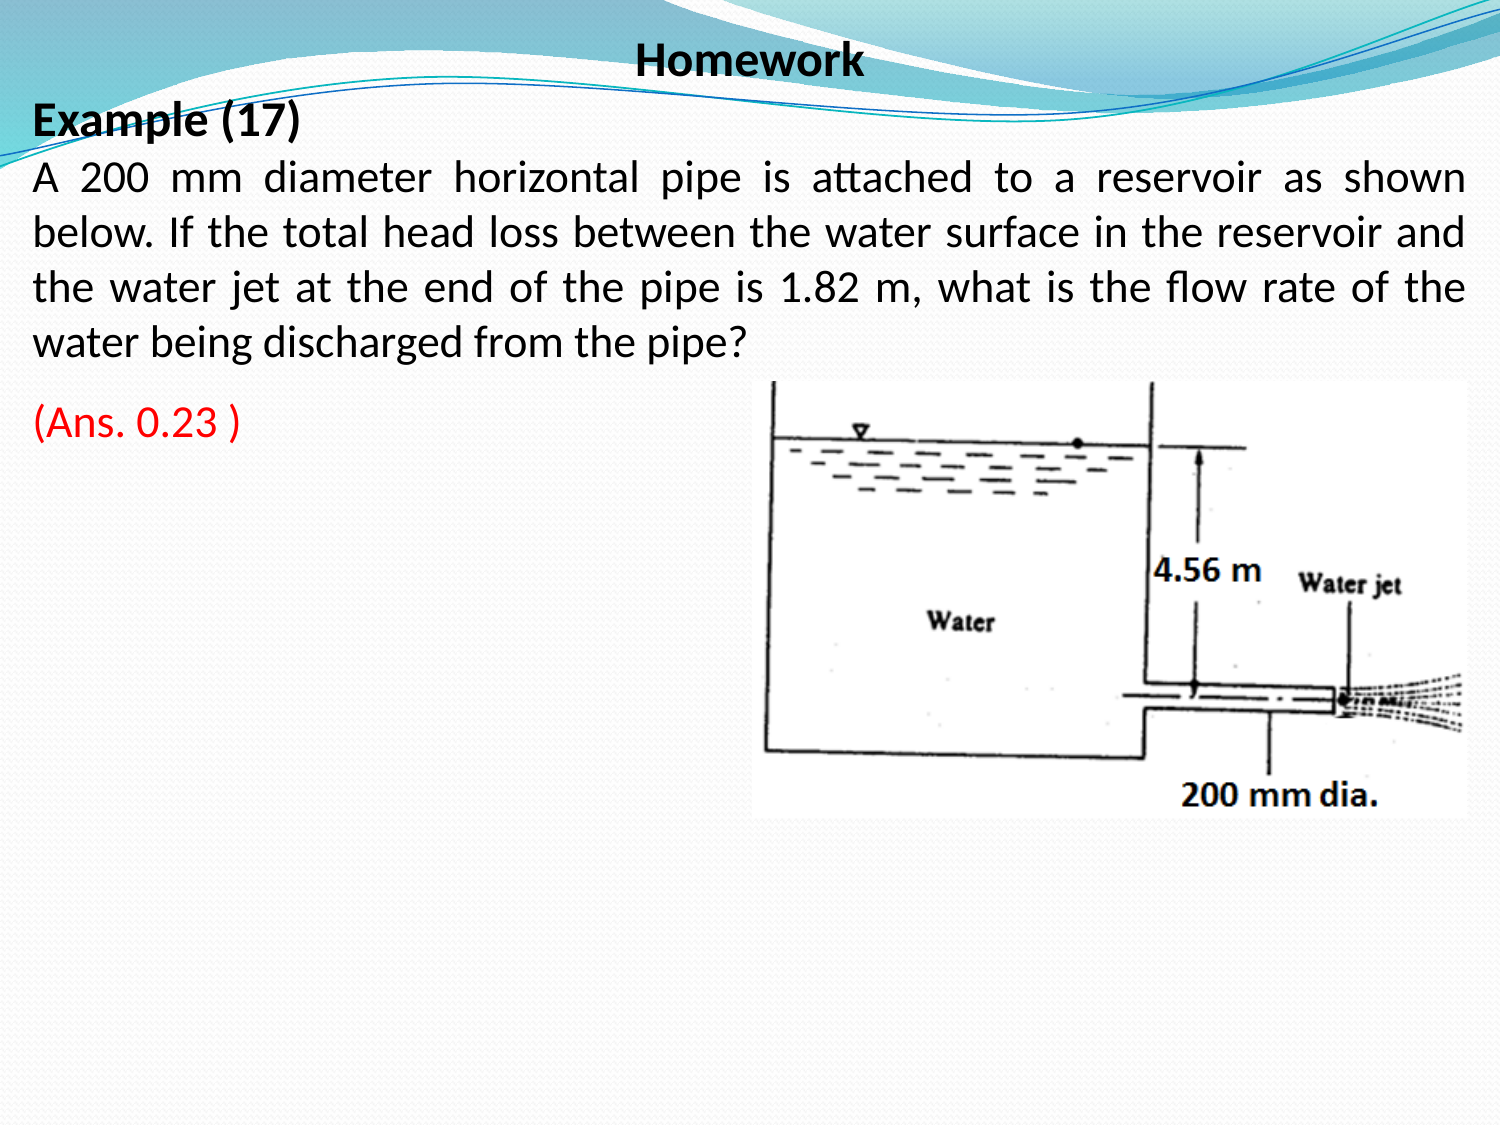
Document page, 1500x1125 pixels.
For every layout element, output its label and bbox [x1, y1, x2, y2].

picture [752, 381, 1468, 819]
